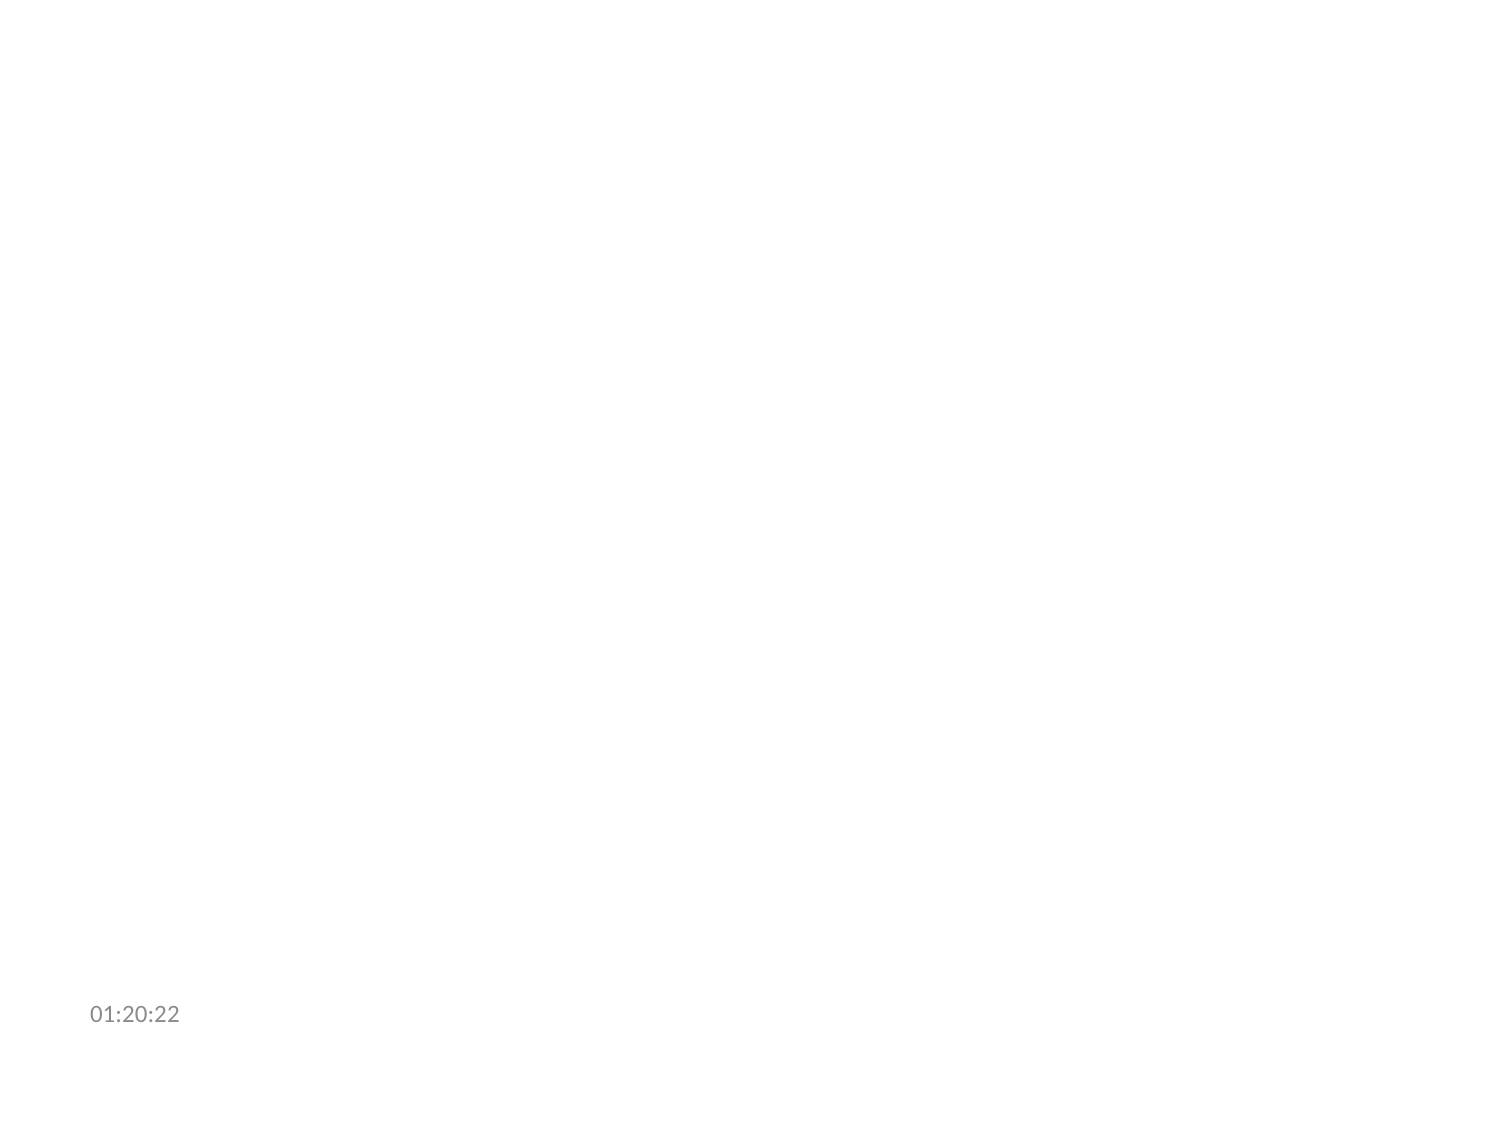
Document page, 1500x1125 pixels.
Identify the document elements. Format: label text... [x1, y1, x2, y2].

text_box 15:35:09 [75, 982, 425, 1043]
